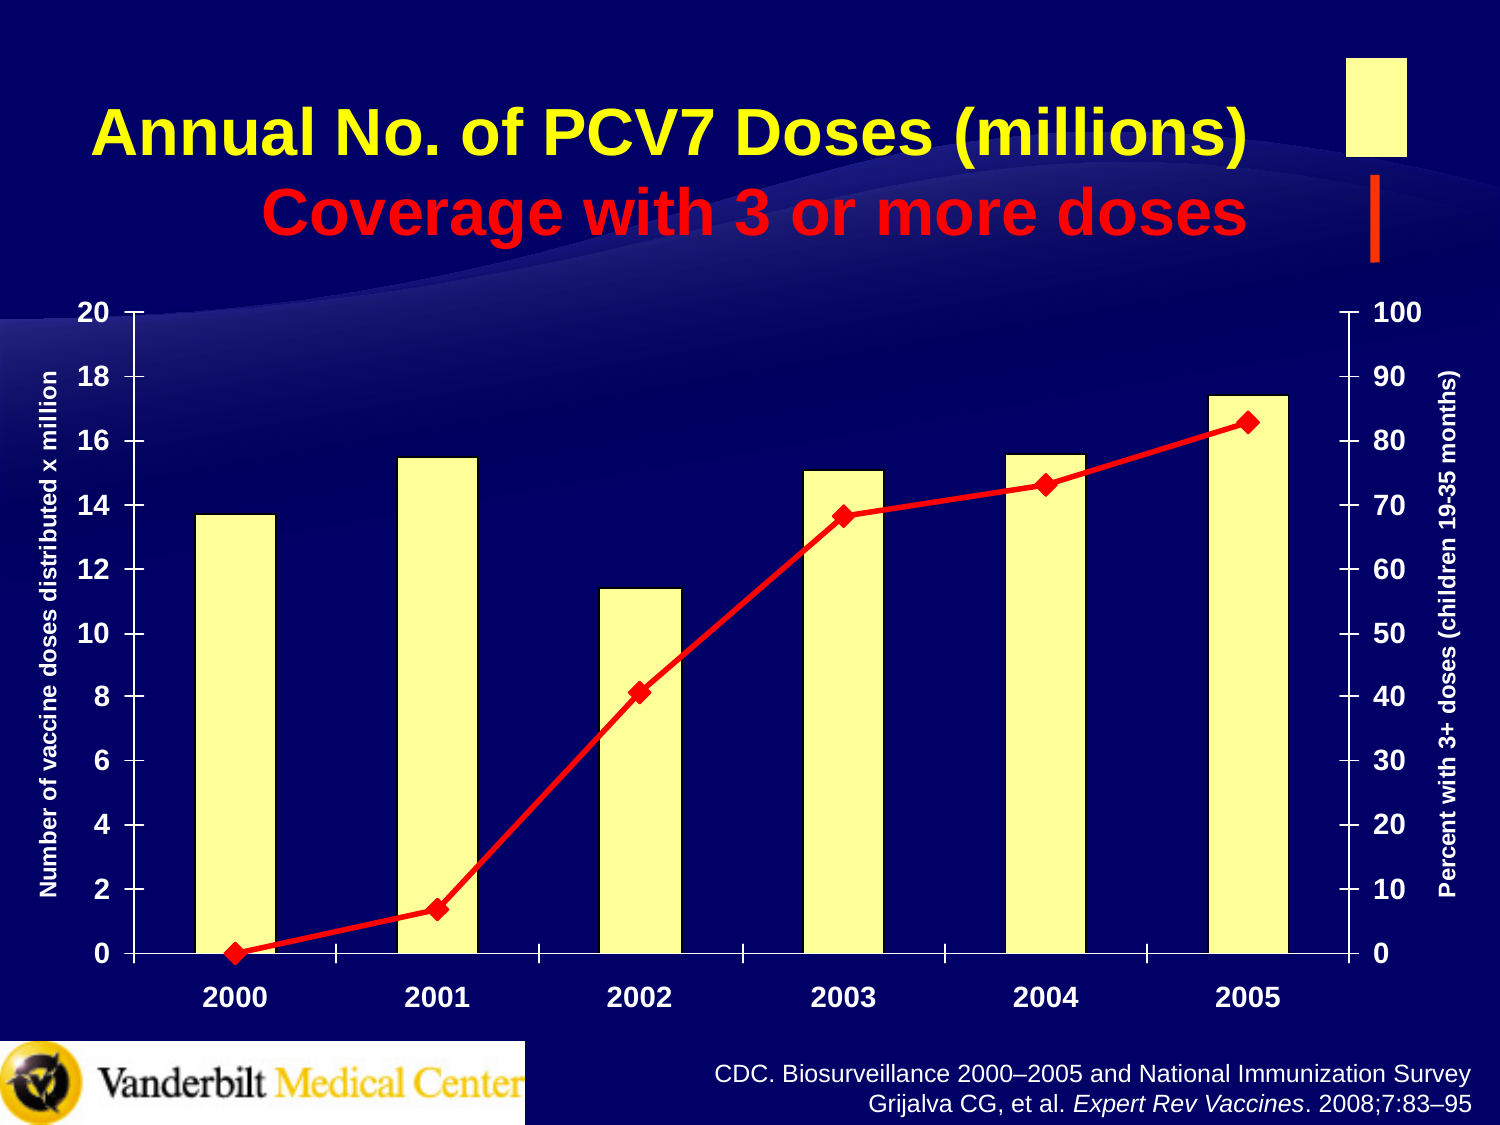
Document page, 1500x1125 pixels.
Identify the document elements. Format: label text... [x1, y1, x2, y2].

text_box CDC. Biosurveillance 2000–2005 and National Immunization Survey Grijalva CG, et al. Expert Rev Vaccines. 2008;7:83–95 [424, 1065, 1488, 1125]
text_box [1345, 57, 1408, 158]
picture [0, 1054, 424, 1125]
title Annual No. of PCV7 Doses (millions) Coverage with 3 or more doses [0, 62, 1250, 250]
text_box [0, 258, 1500, 1054]
